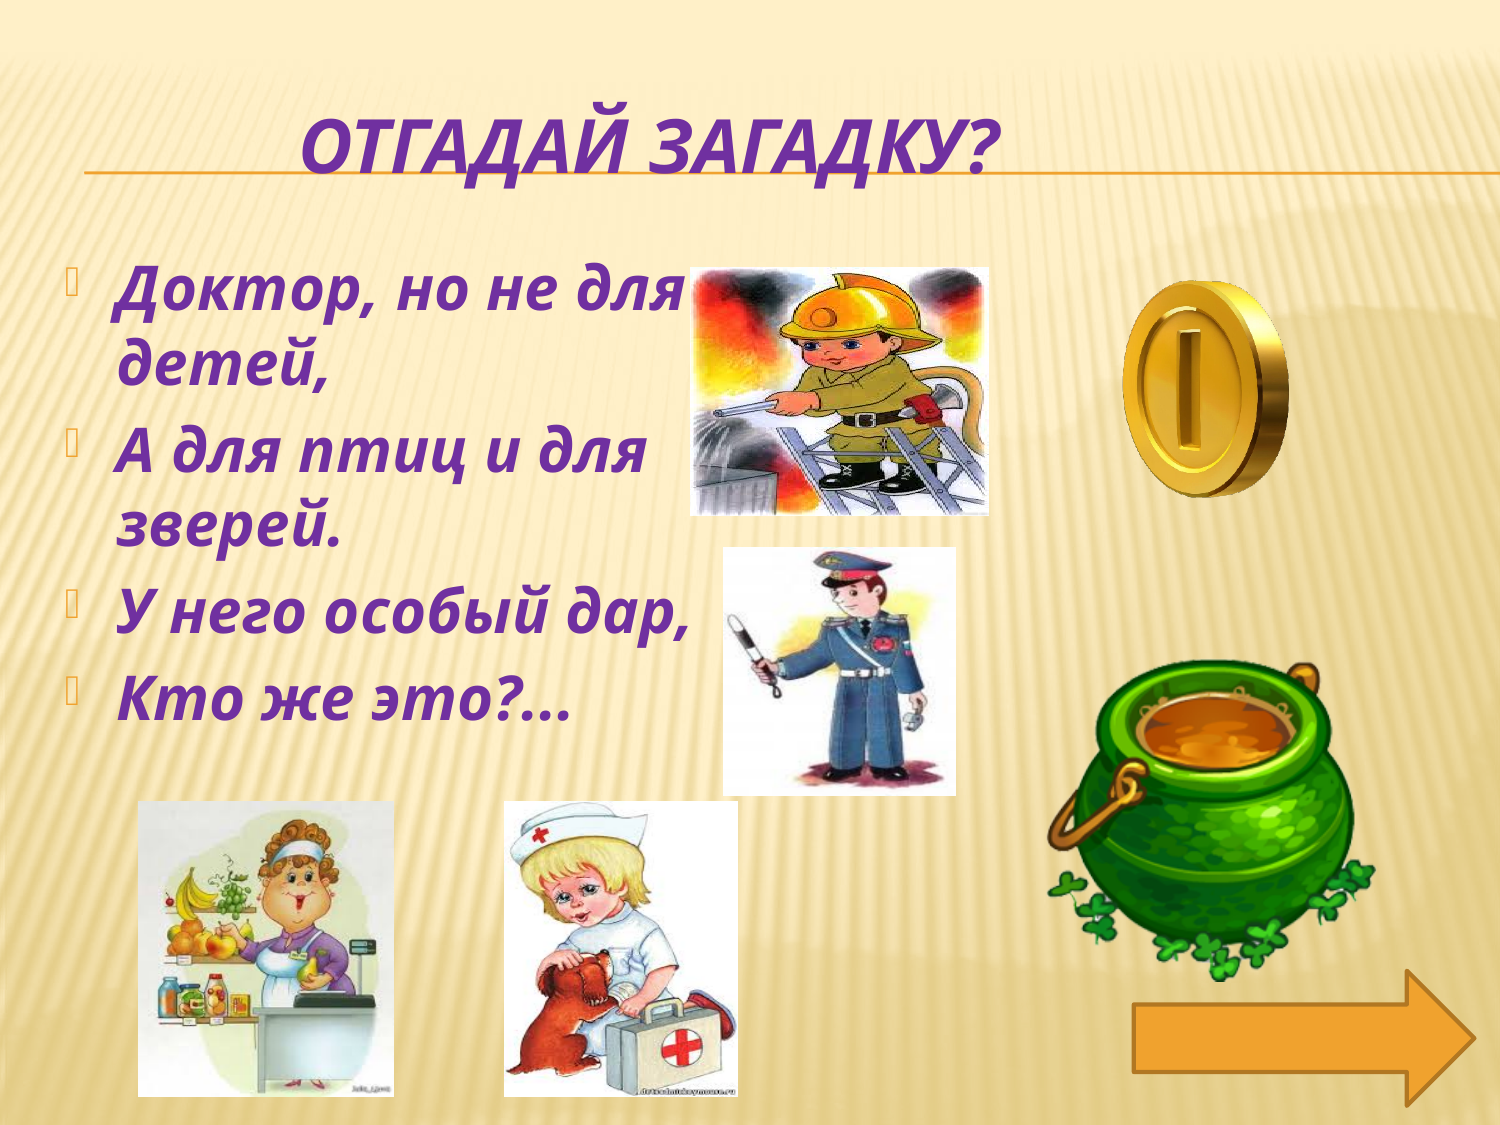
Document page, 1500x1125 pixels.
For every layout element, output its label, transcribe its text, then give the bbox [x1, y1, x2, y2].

text_box [1131, 986, 1477, 1108]
picture [138, 800, 395, 1097]
picture [504, 800, 738, 1097]
picture [1087, 265, 1333, 511]
list Доктор, но не для детей, А для птиц и для зверей. У него особый дар, Кто же это?... [50, 241, 738, 790]
picture [1038, 620, 1417, 982]
picture [722, 546, 957, 796]
title Отгадай загадку? [49, 75, 1475, 213]
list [690, 267, 990, 516]
